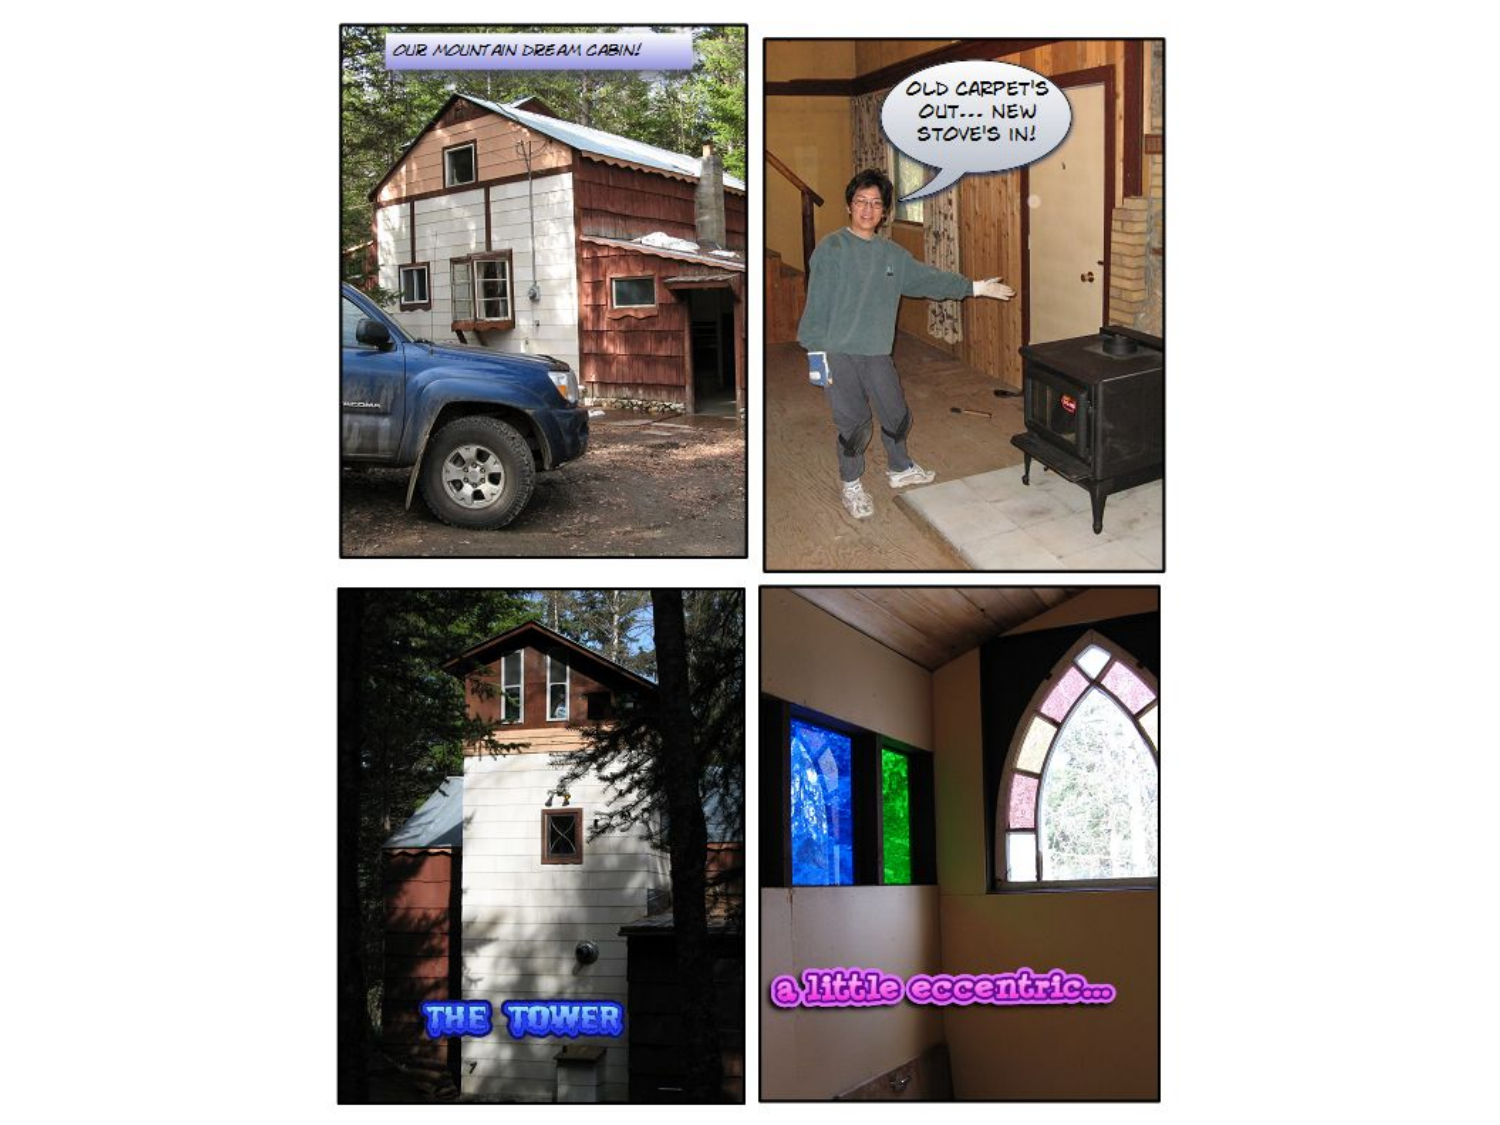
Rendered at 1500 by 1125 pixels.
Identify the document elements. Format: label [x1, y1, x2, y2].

picture [315, 0, 1185, 1125]
